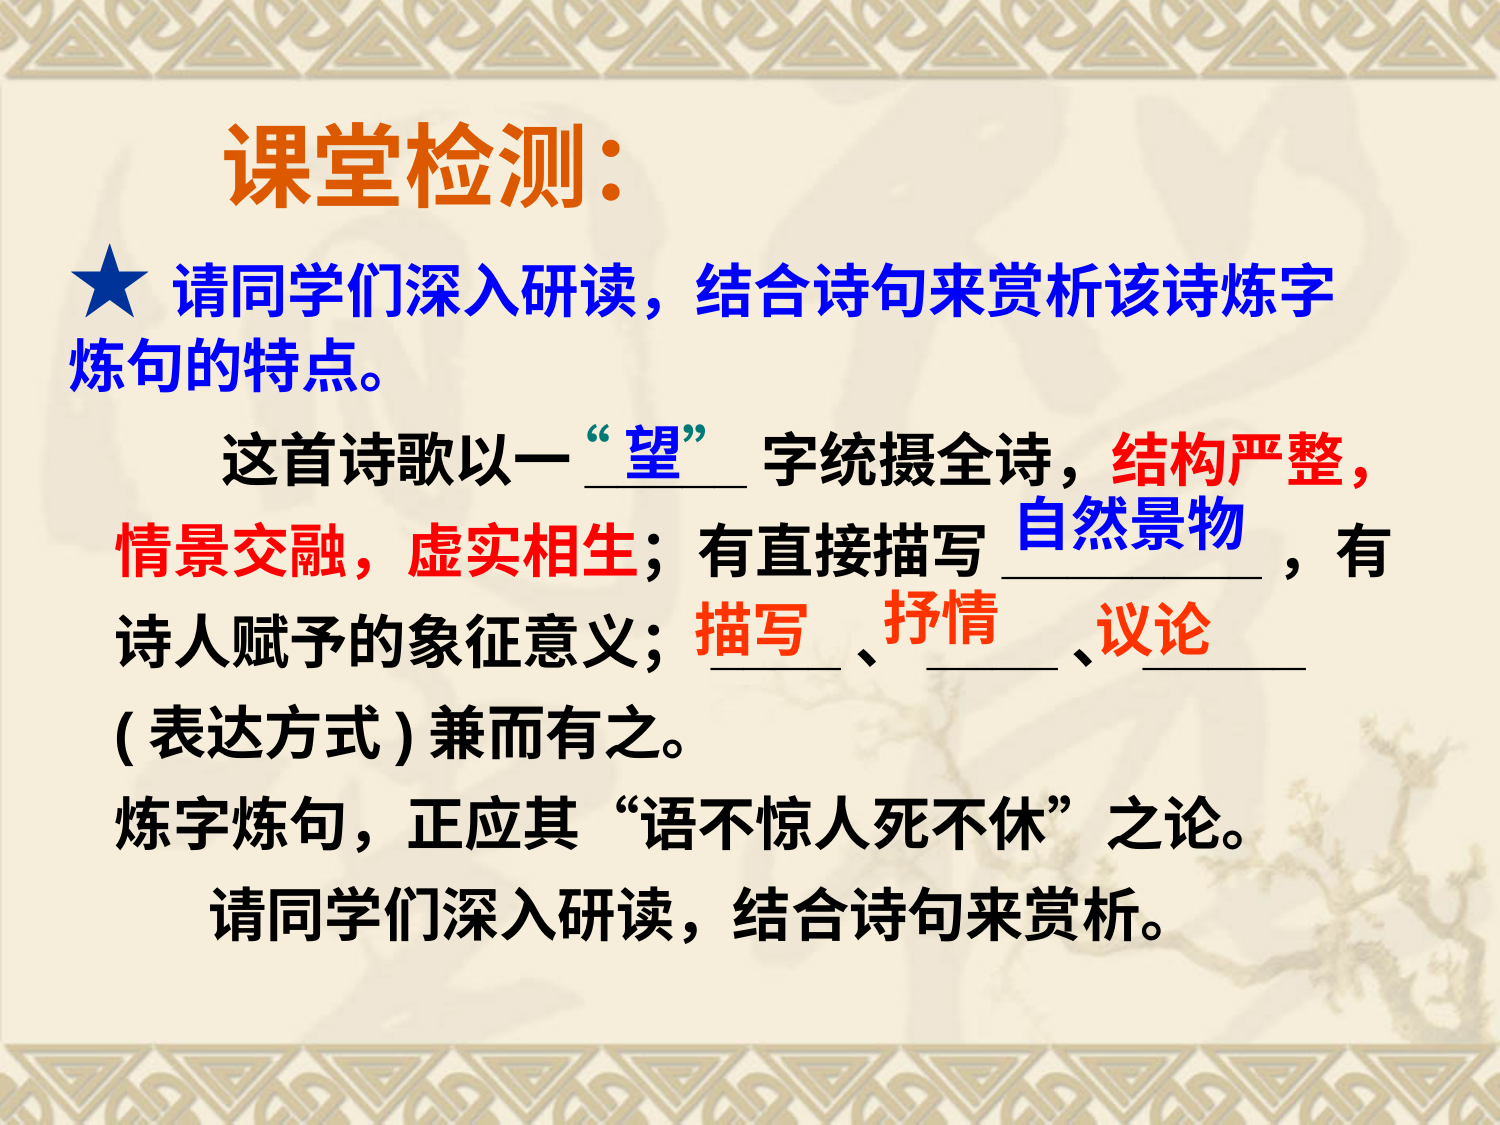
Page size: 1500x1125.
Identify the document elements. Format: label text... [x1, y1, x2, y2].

text_box 描写 [679, 586, 826, 671]
text_box 自然景物 [998, 479, 1262, 565]
picture [0, 0, 1500, 1125]
title ★请同学们深入研读，结合诗句来赏析该诗炼字炼句的特点。 [52, 219, 1404, 408]
text_box “望” [537, 408, 756, 494]
text_box 这首诗歌以一_____字统摄全诗，结构严整，情景交融，虚实相生；有直接描写________，有诗人赋予的象征意义；____、____、_____ (表达方式)兼而有之。 炼字炼句，正应其“语不惊人死不休”之论。 请同学们深入研读，结合诗句来赏析。 [100, 394, 1424, 955]
text_box 课堂检测： [206, 101, 1223, 227]
text_box 议论 [1081, 586, 1228, 671]
text_box 抒情 [868, 574, 1015, 659]
